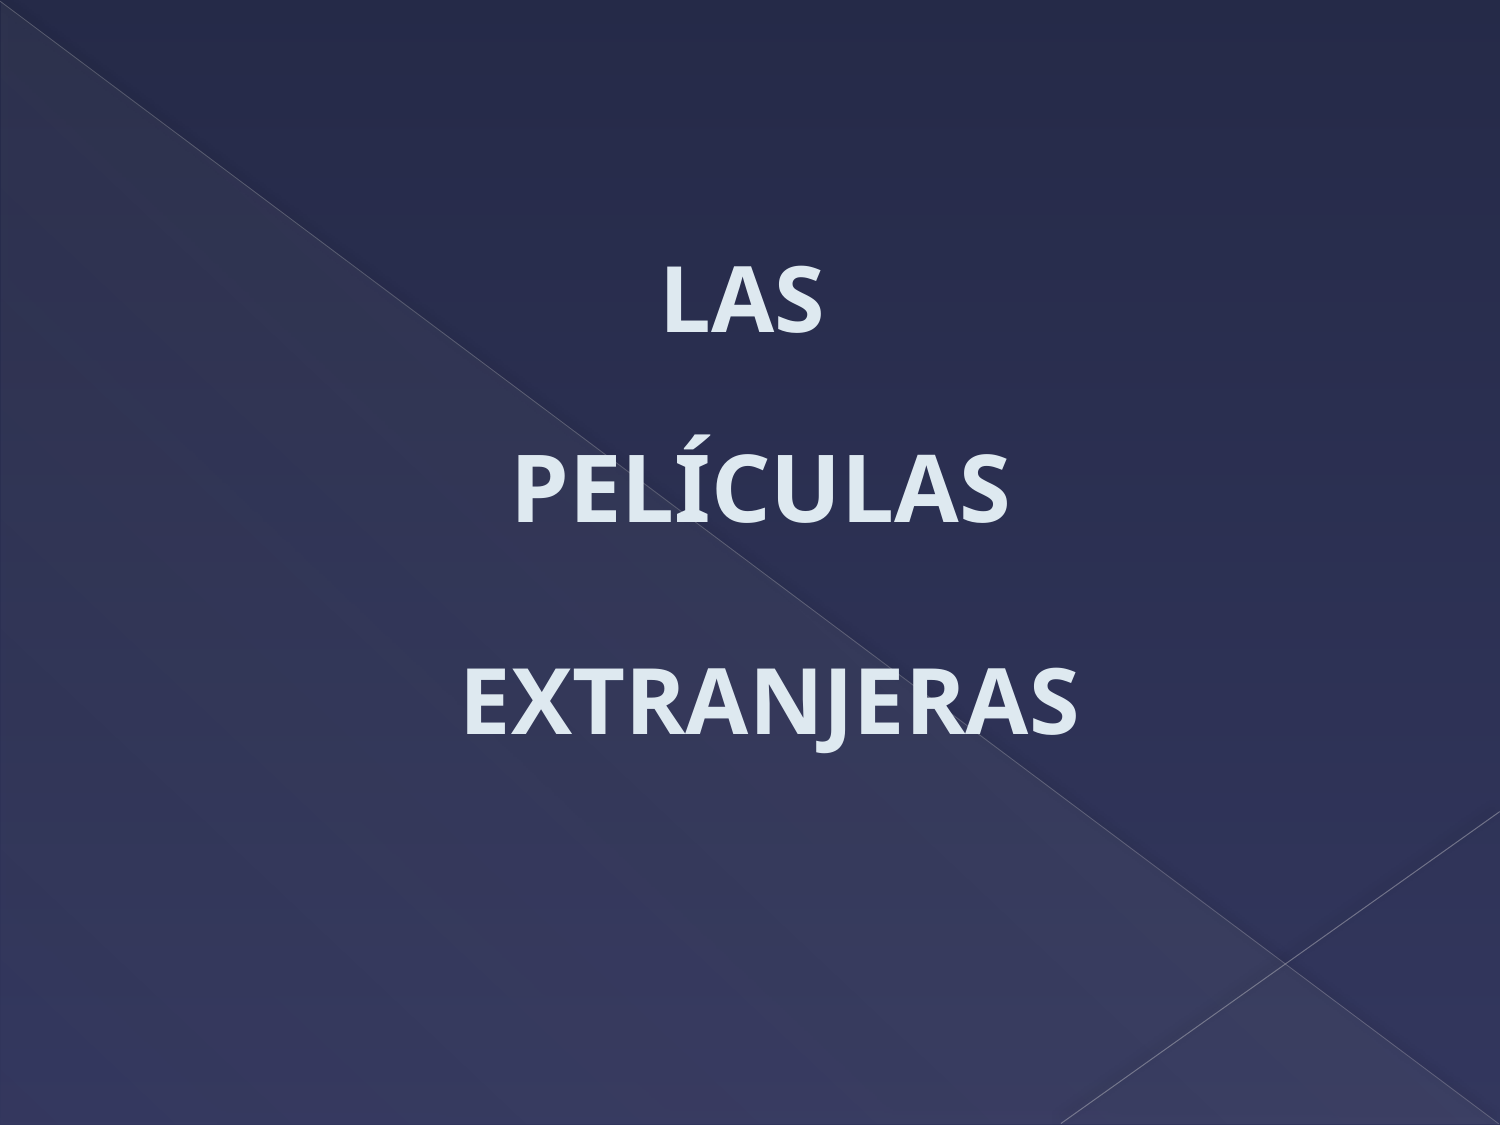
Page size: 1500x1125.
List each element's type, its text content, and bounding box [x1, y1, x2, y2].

text_box EXTRANJERAS [88, 597, 1371, 798]
text_box PELÍCULAS [88, 385, 1329, 585]
title LAS [41, 196, 1365, 396]
